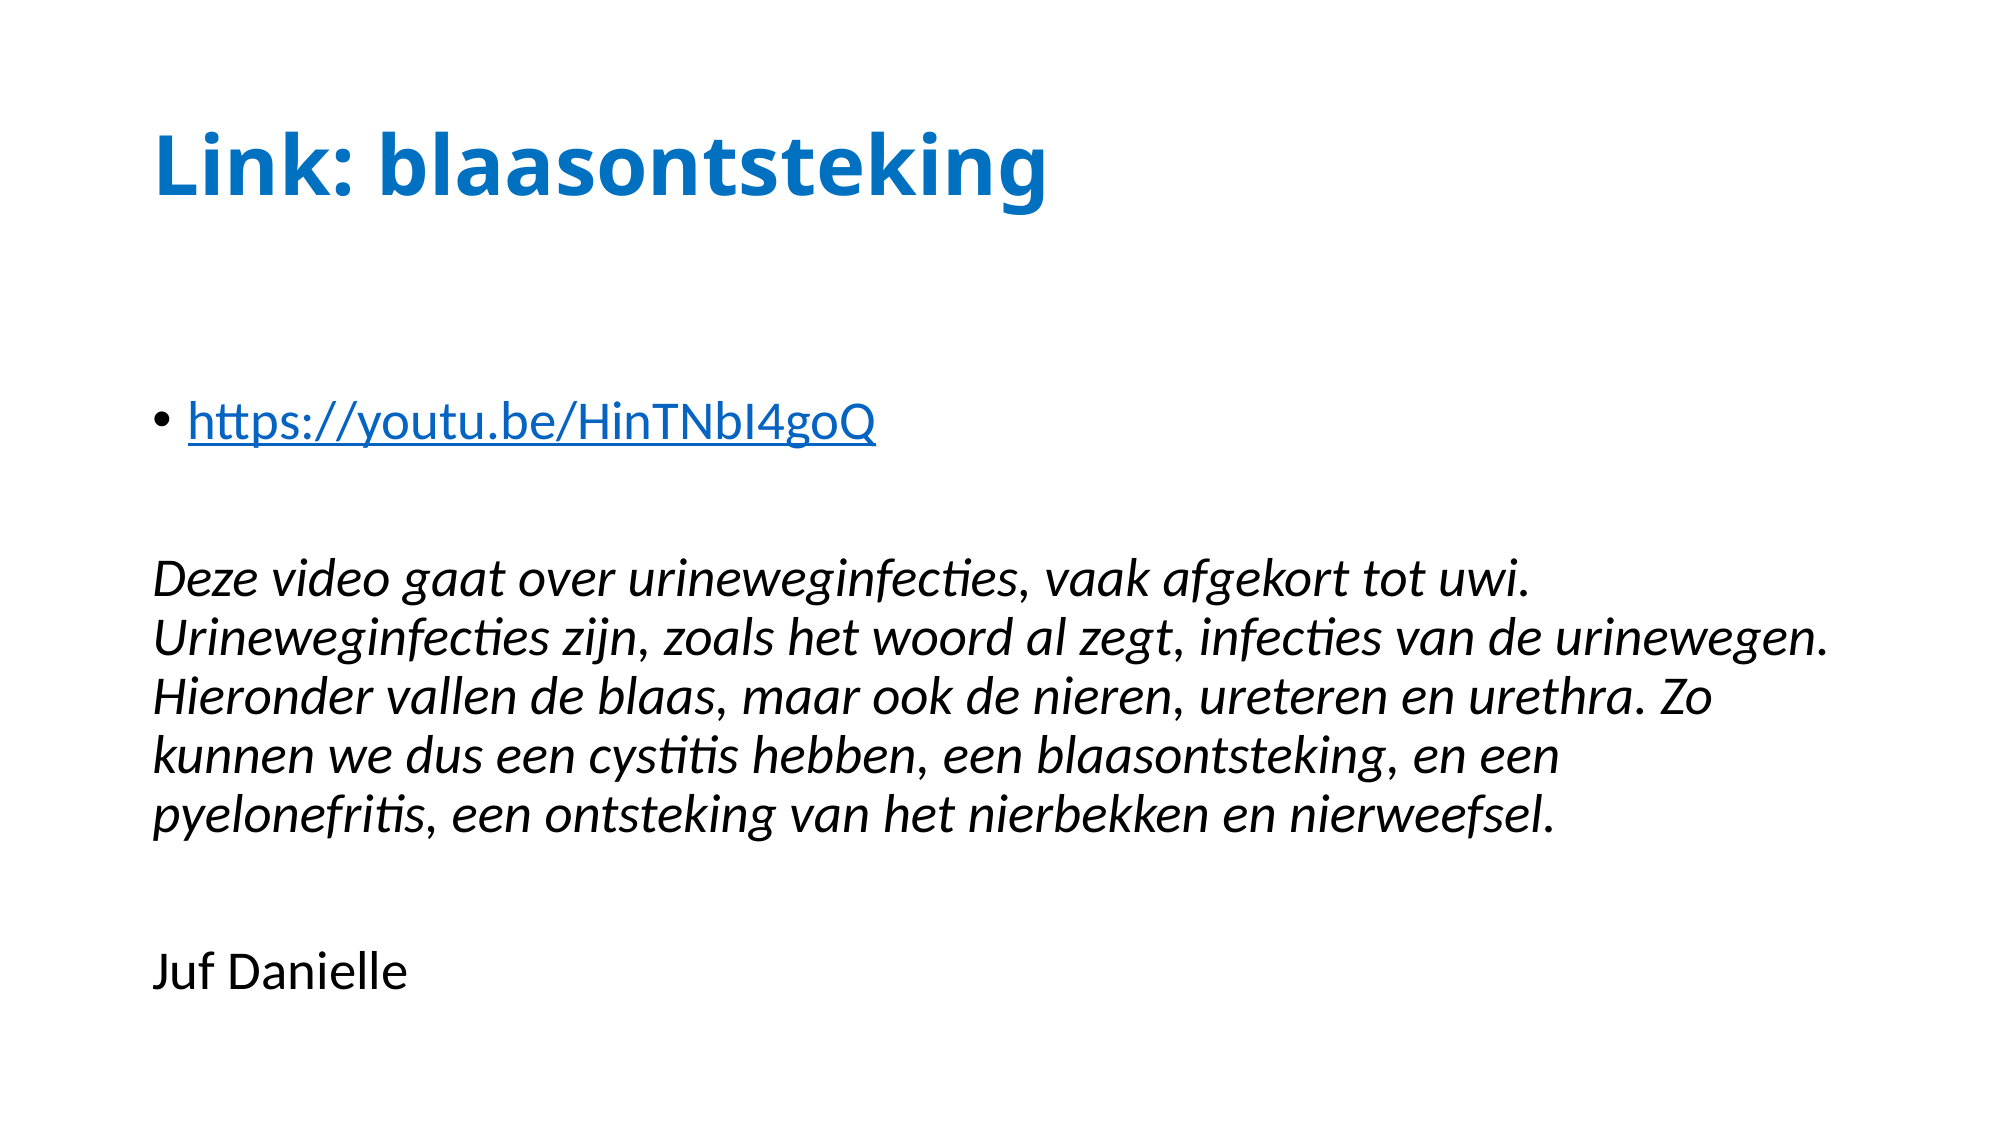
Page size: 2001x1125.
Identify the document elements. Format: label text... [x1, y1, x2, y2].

title Link: blaasontsteking [137, 59, 1863, 278]
list https://youtu.be/HinTNbI4goQ Deze video gaat over urineweginfecties, vaak afgekort tot uwi. Urineweginfecties zijn, zoals het woord al zegt, infecties van de urinewegen. Hieronder vallen de blaas, maar ook de nieren, ureteren en urethra. Zo kunnen we dus een cystitis hebben, een blaasontsteking, en een pyelonefritis, een ontsteking van het nierbekken en nierweefsel. Juf Danielle [137, 299, 1863, 1014]
